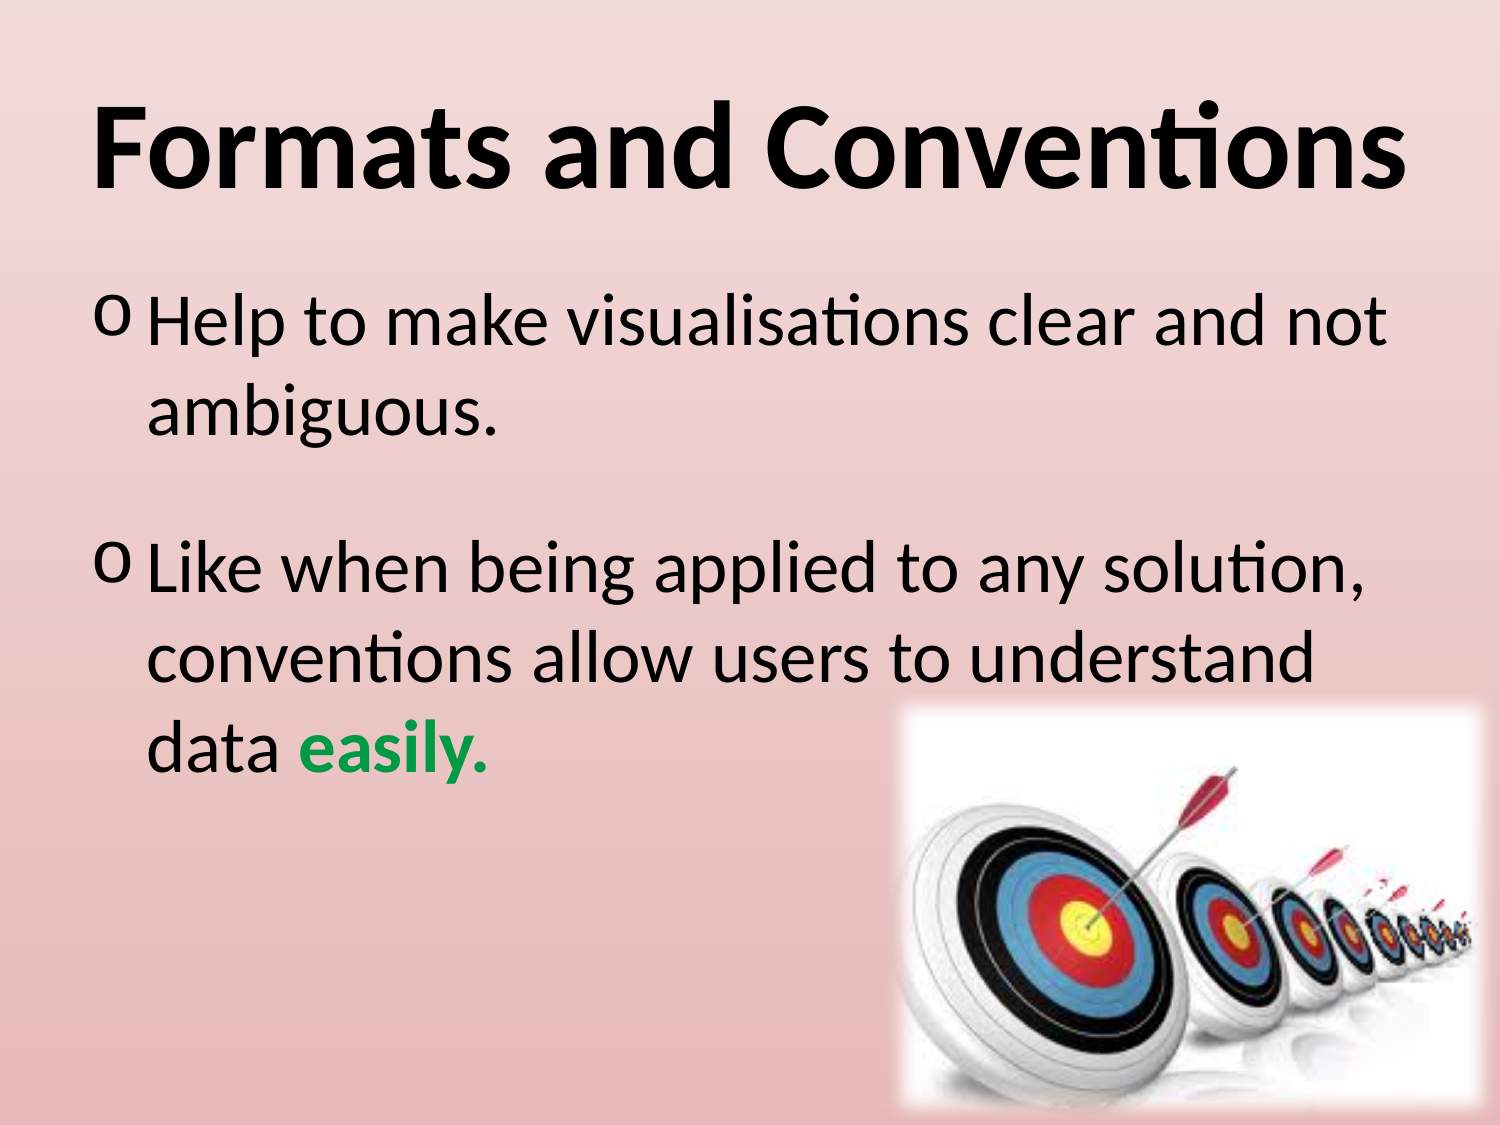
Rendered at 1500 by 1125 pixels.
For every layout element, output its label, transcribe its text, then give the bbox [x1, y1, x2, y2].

picture [883, 687, 1500, 1125]
title Formats and Conventions [75, 45, 1425, 233]
list Help to make visualisations clear and not ambiguous. Like when being applied to any solution, conventions allow users to understand data easily. [75, 262, 1425, 1083]
